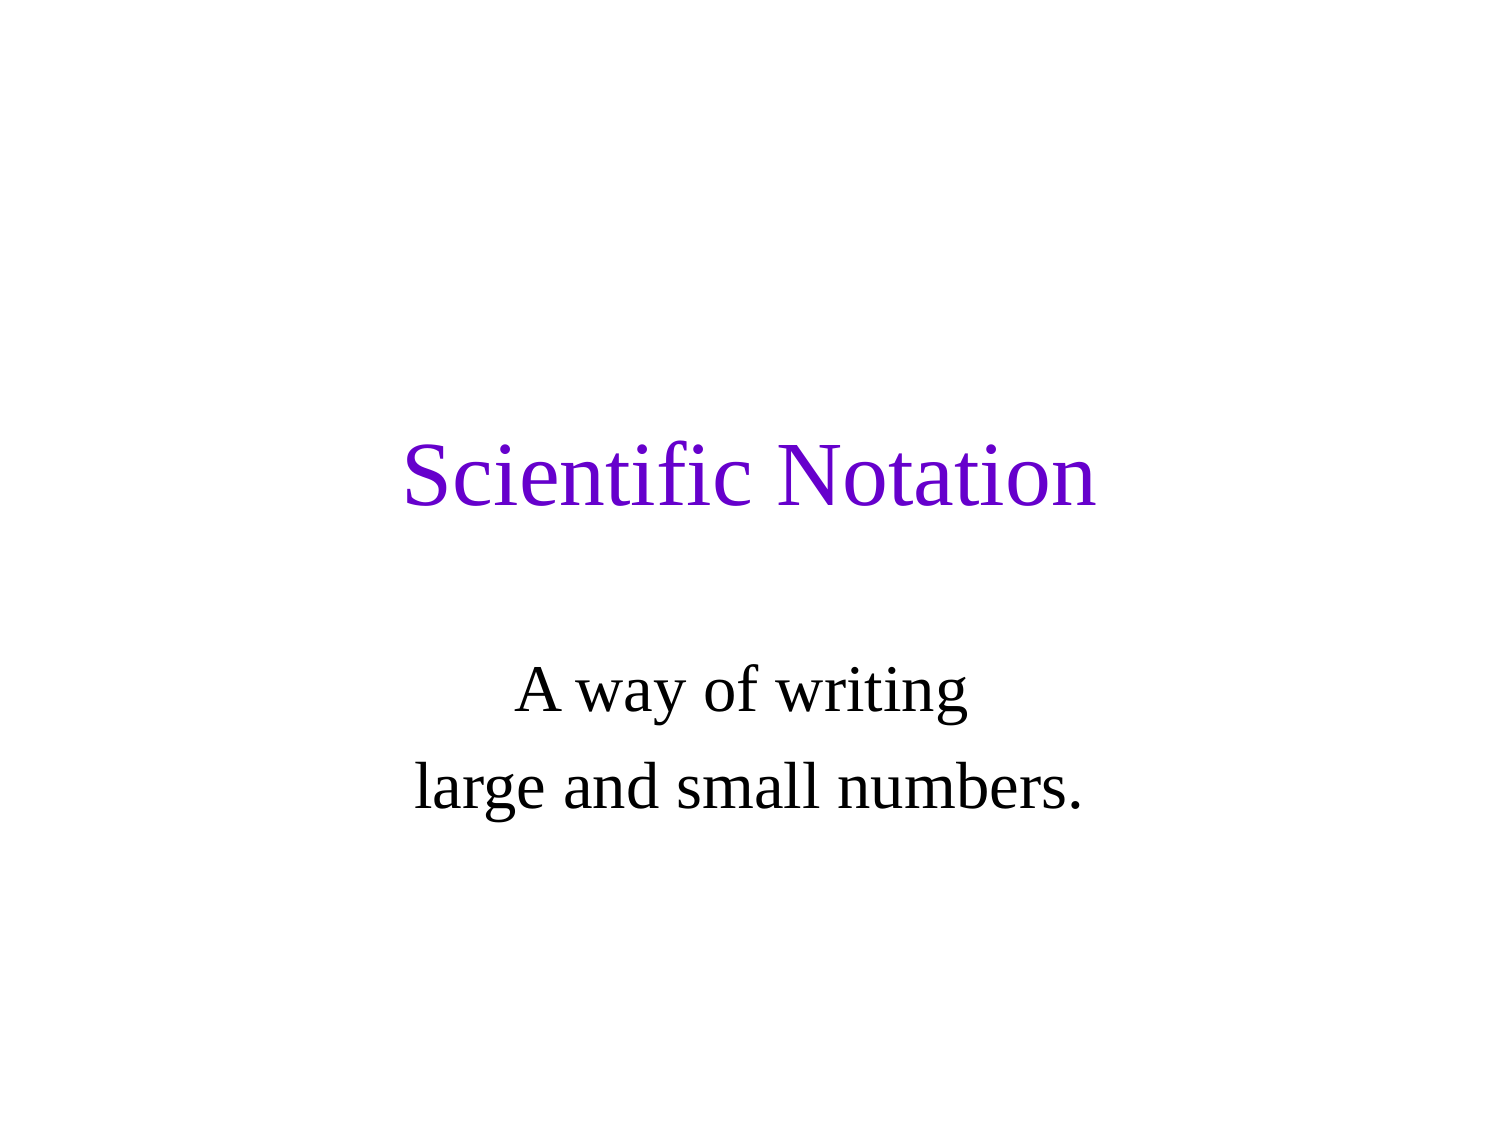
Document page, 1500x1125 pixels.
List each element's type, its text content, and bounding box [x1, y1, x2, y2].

text_box Scientific Notation [112, 374, 1388, 563]
text_box A way of writing large and small numbers. [224, 637, 1275, 925]
